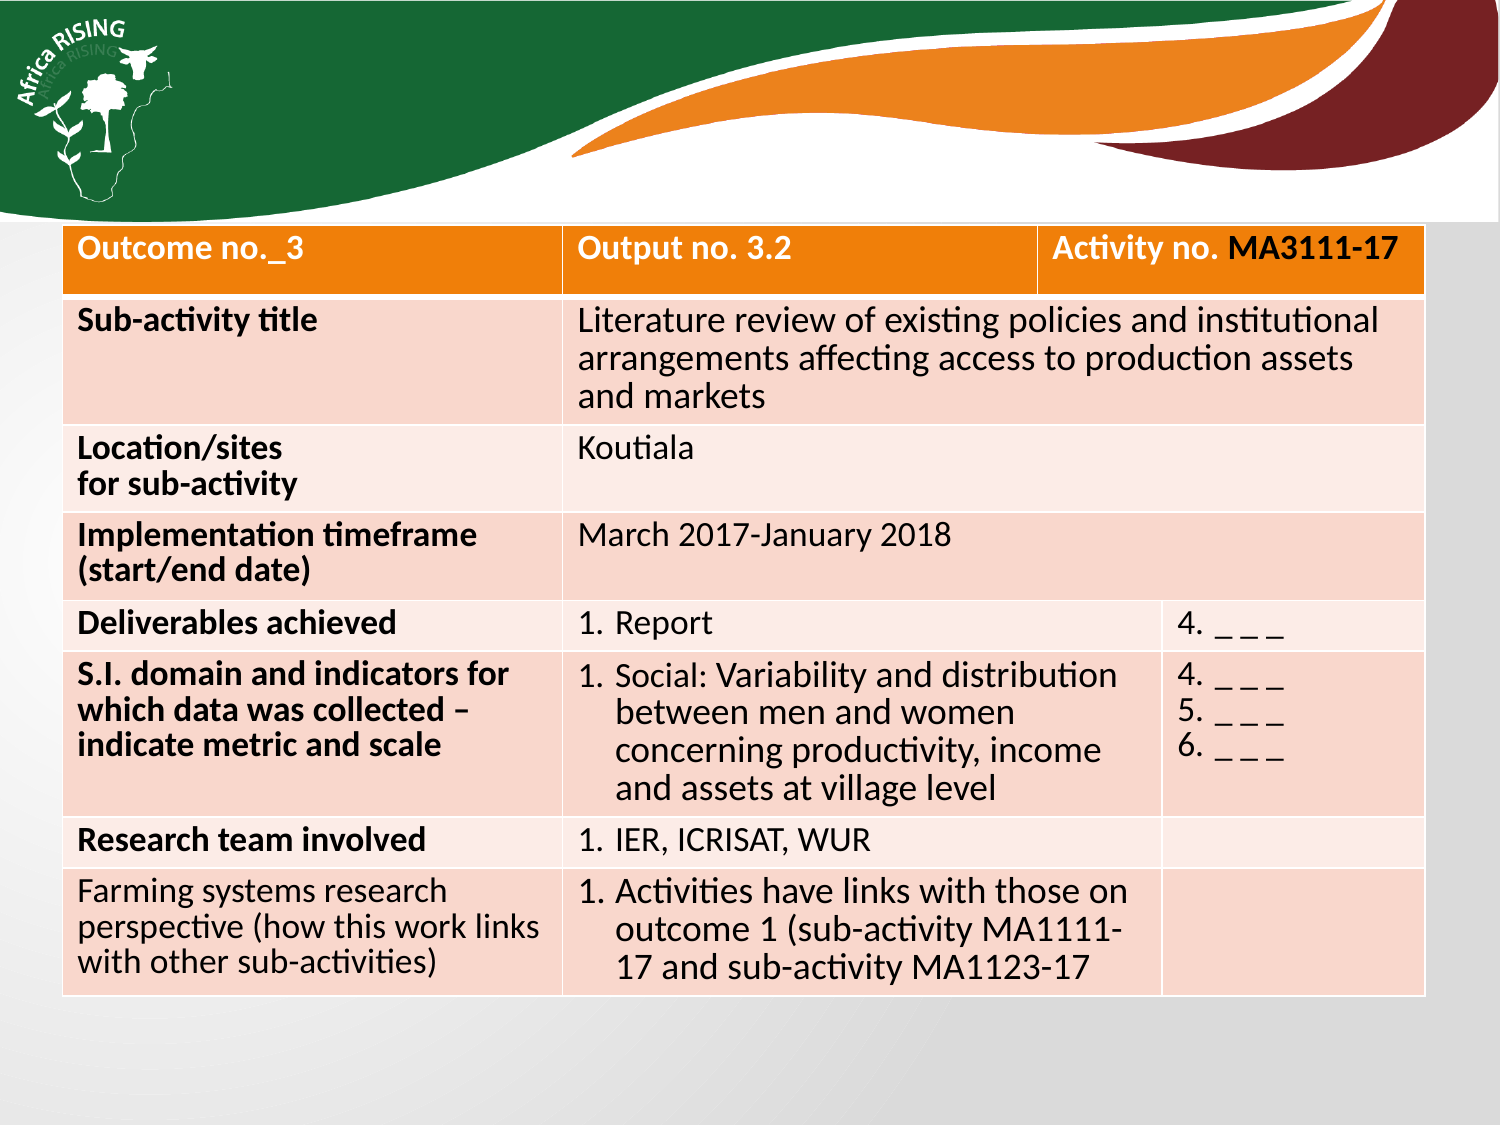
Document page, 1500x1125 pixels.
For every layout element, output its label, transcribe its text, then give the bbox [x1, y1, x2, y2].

table_cell S.I. domain and indicators for which data was collected – indicate metric and scale [63, 652, 562, 816]
table_cell _ _ _ [1163, 601, 1424, 650]
picture [0, 0, 1499, 222]
table_cell Activities have links with those on outcome 1 (sub-activity MA1111-17 and sub-activity MA1123-17 [563, 869, 1161, 995]
table_cell [1163, 818, 1424, 867]
table_cell IER, ICRISAT, WUR [563, 818, 1161, 867]
table_header Output no. 3.2 [563, 226, 1037, 294]
table_cell [1163, 869, 1424, 995]
table_cell Literature review of existing policies and institutional arrangements affecting access to production assets and markets [563, 300, 1424, 424]
table_cell March 2017-January 2018 [563, 513, 1424, 600]
table_cell Implementation timeframe (start/end date) [63, 513, 562, 600]
table_cell Research team involved [63, 818, 562, 867]
table_cell Location/sites for sub-activity [63, 426, 562, 511]
table_cell Farming systems research perspective (how this work links with other sub-activities) [63, 869, 562, 995]
table_cell Sub-activity title [63, 300, 562, 424]
table_cell Koutiala [563, 426, 1424, 511]
table_header Outcome no._3 [63, 226, 562, 294]
table_header Activity no. MA3111-17 [1038, 226, 1424, 294]
table_cell Social: Variability and distribution between men and women concerning productivity, income and assets at village level [563, 652, 1161, 816]
table_cell Deliverables achieved [63, 601, 562, 650]
table_cell Report [563, 601, 1161, 650]
table_cell _ _ _ _ _ _ _ _ _ [1163, 652, 1424, 816]
